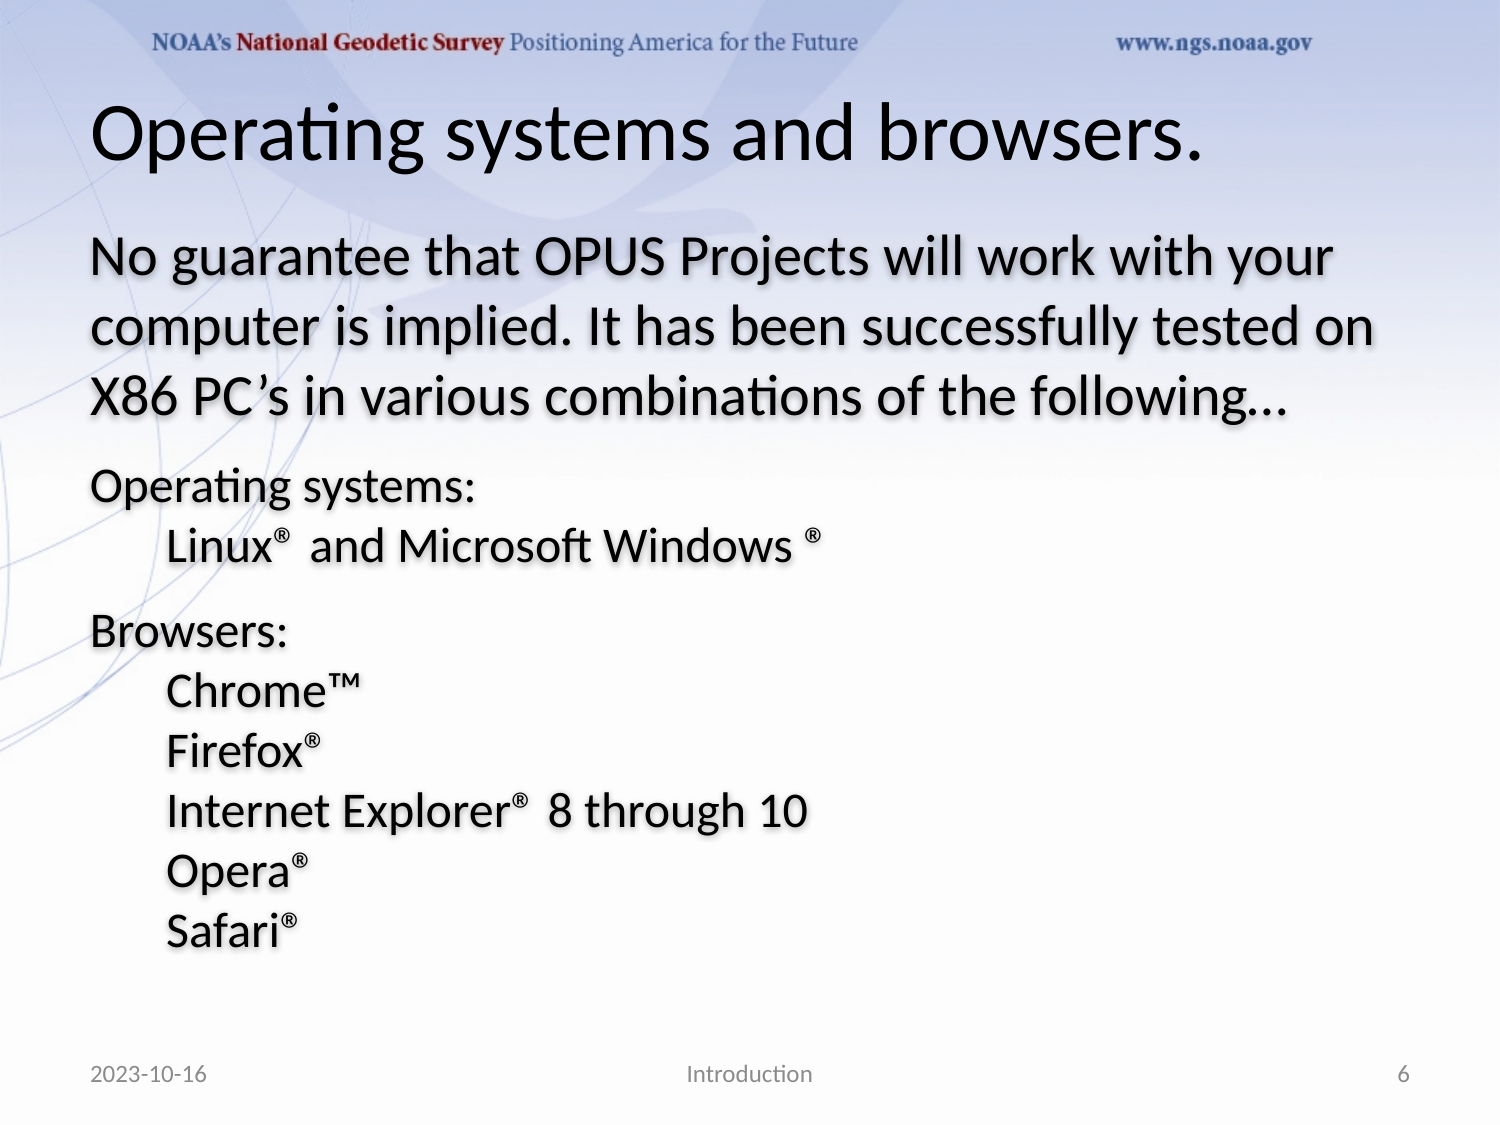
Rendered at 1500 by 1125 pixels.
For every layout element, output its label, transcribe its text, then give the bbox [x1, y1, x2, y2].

title Operating systems and browsers. [74, 74, 1426, 181]
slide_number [75, 1042, 425, 1103]
slide_number 6 [1074, 1042, 1425, 1103]
footer Introduction [512, 1042, 988, 1103]
text_box No guarantee that OPUS Projects will work with your computer is implied. It has been successfully tested on X86 PC’s in various combinations of the following… Operating systems: Linux® and Microsoft Windows ® Browsers: Chrome™ Firefox® Internet Explorer® 8 through 10 Opera® Safari® [74, 210, 1425, 965]
picture [0, 0, 1500, 1125]
